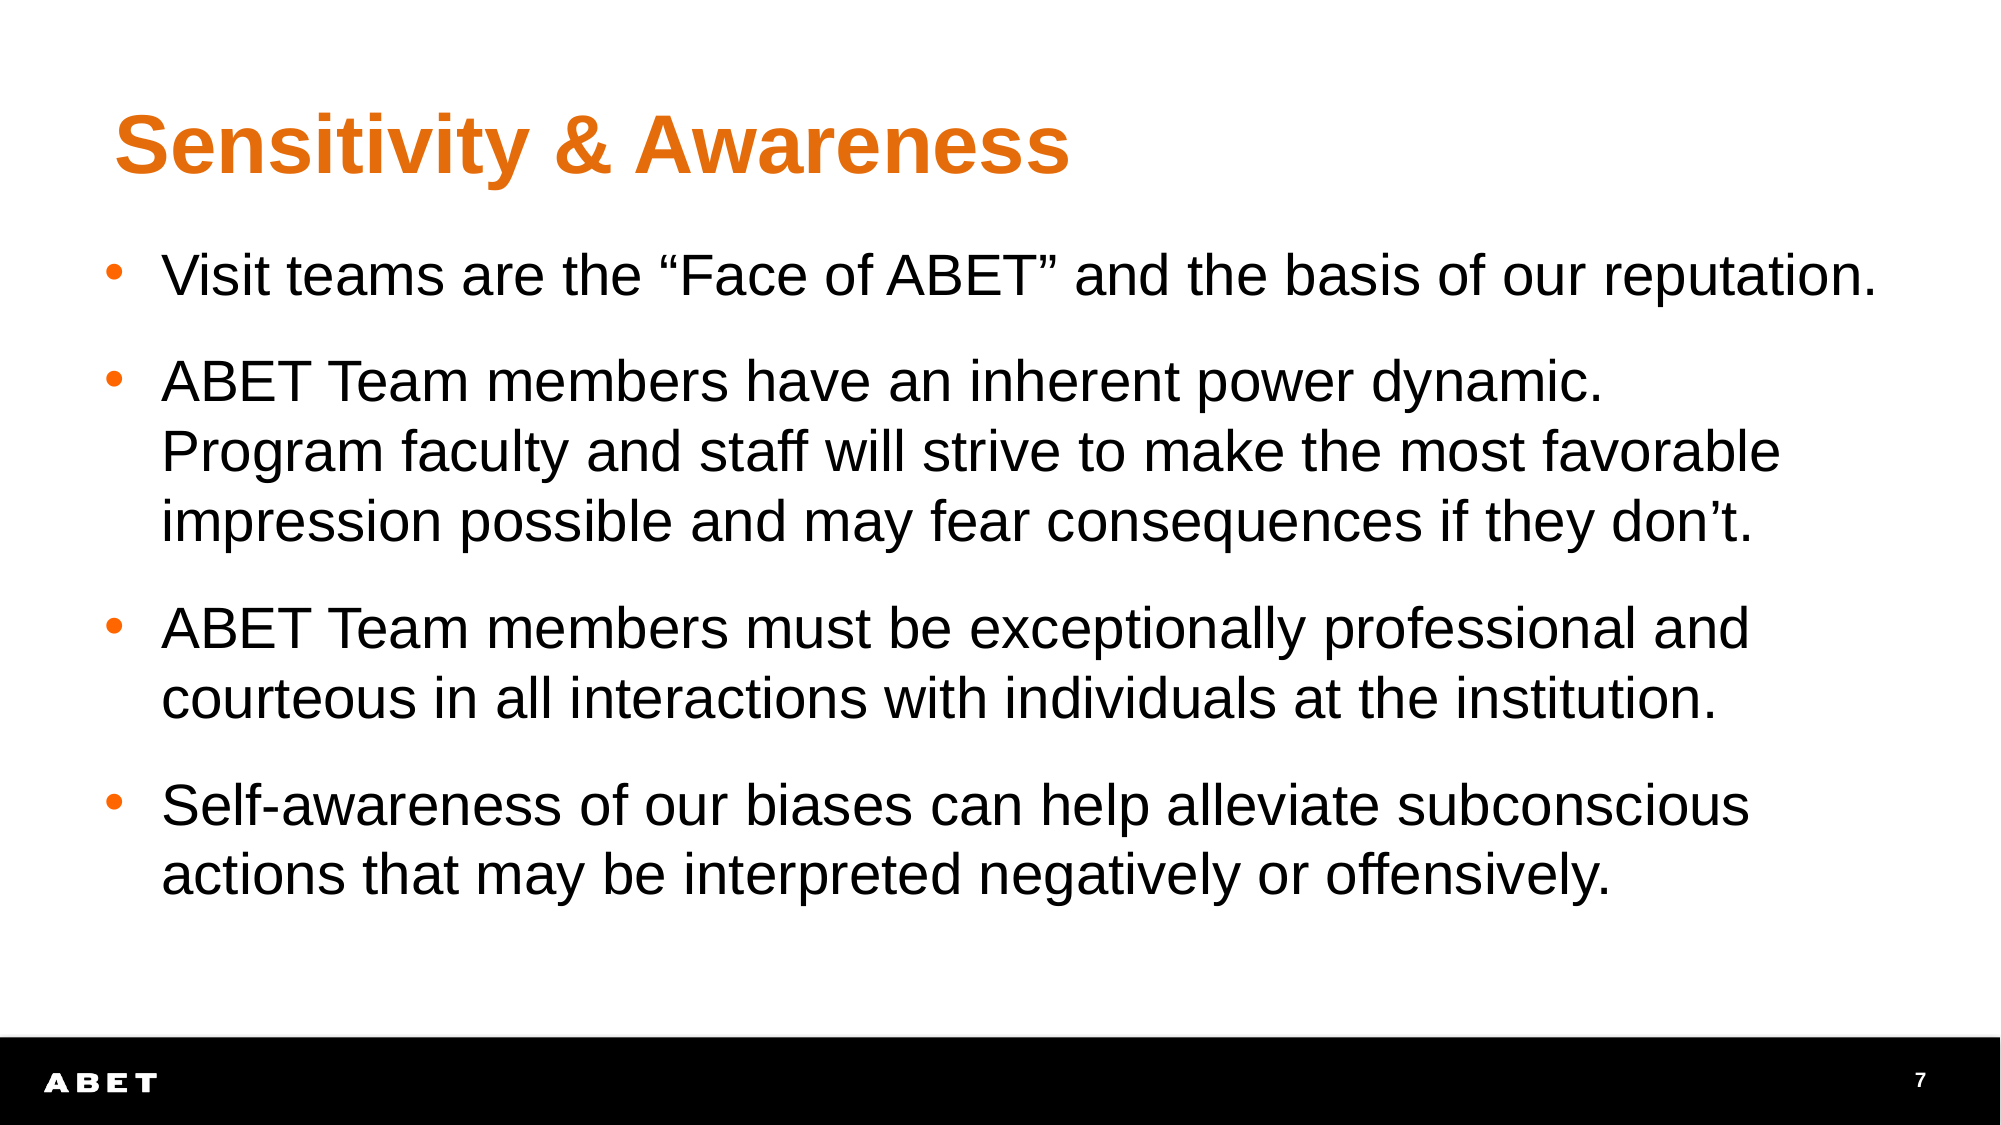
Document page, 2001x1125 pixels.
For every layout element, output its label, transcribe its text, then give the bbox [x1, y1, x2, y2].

list Visit teams are the “Face of ABET” and the basis of our reputation. ABET Team members have an inherent power dynamic. Program faculty and staff will strive to make the most favorable impression possible and may fear consequences if they don’t. ABET Team members must be exceptionally professional and courteous in all interactions with individuals at the institution. Self-awareness of our biases can help alleviate subconscious actions that may be interpreted negatively or offensively. [90, 147, 1910, 909]
title Sensitivity & Awareness [99, 82, 1900, 147]
picture [16, 1052, 184, 1113]
